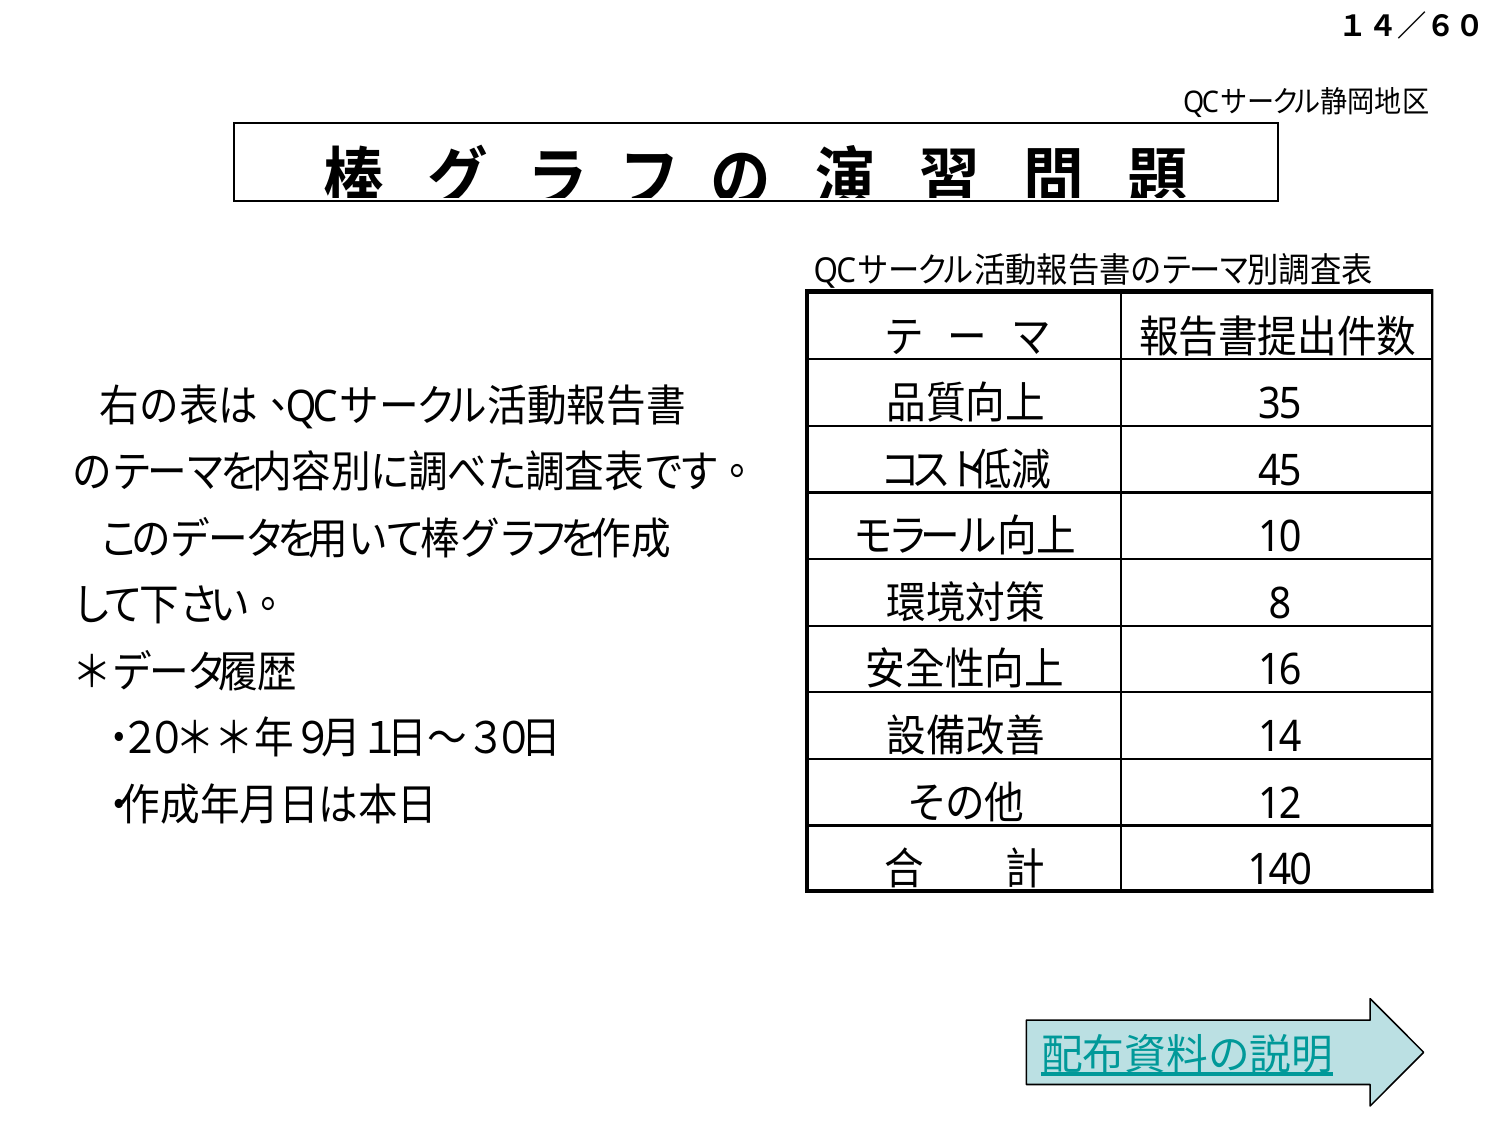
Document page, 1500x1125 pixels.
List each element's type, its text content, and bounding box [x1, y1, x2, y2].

text_box １４／６０ [1324, 0, 1500, 85]
picture [63, 66, 1436, 977]
text_box 配布資料の説明 [1026, 998, 1424, 1106]
